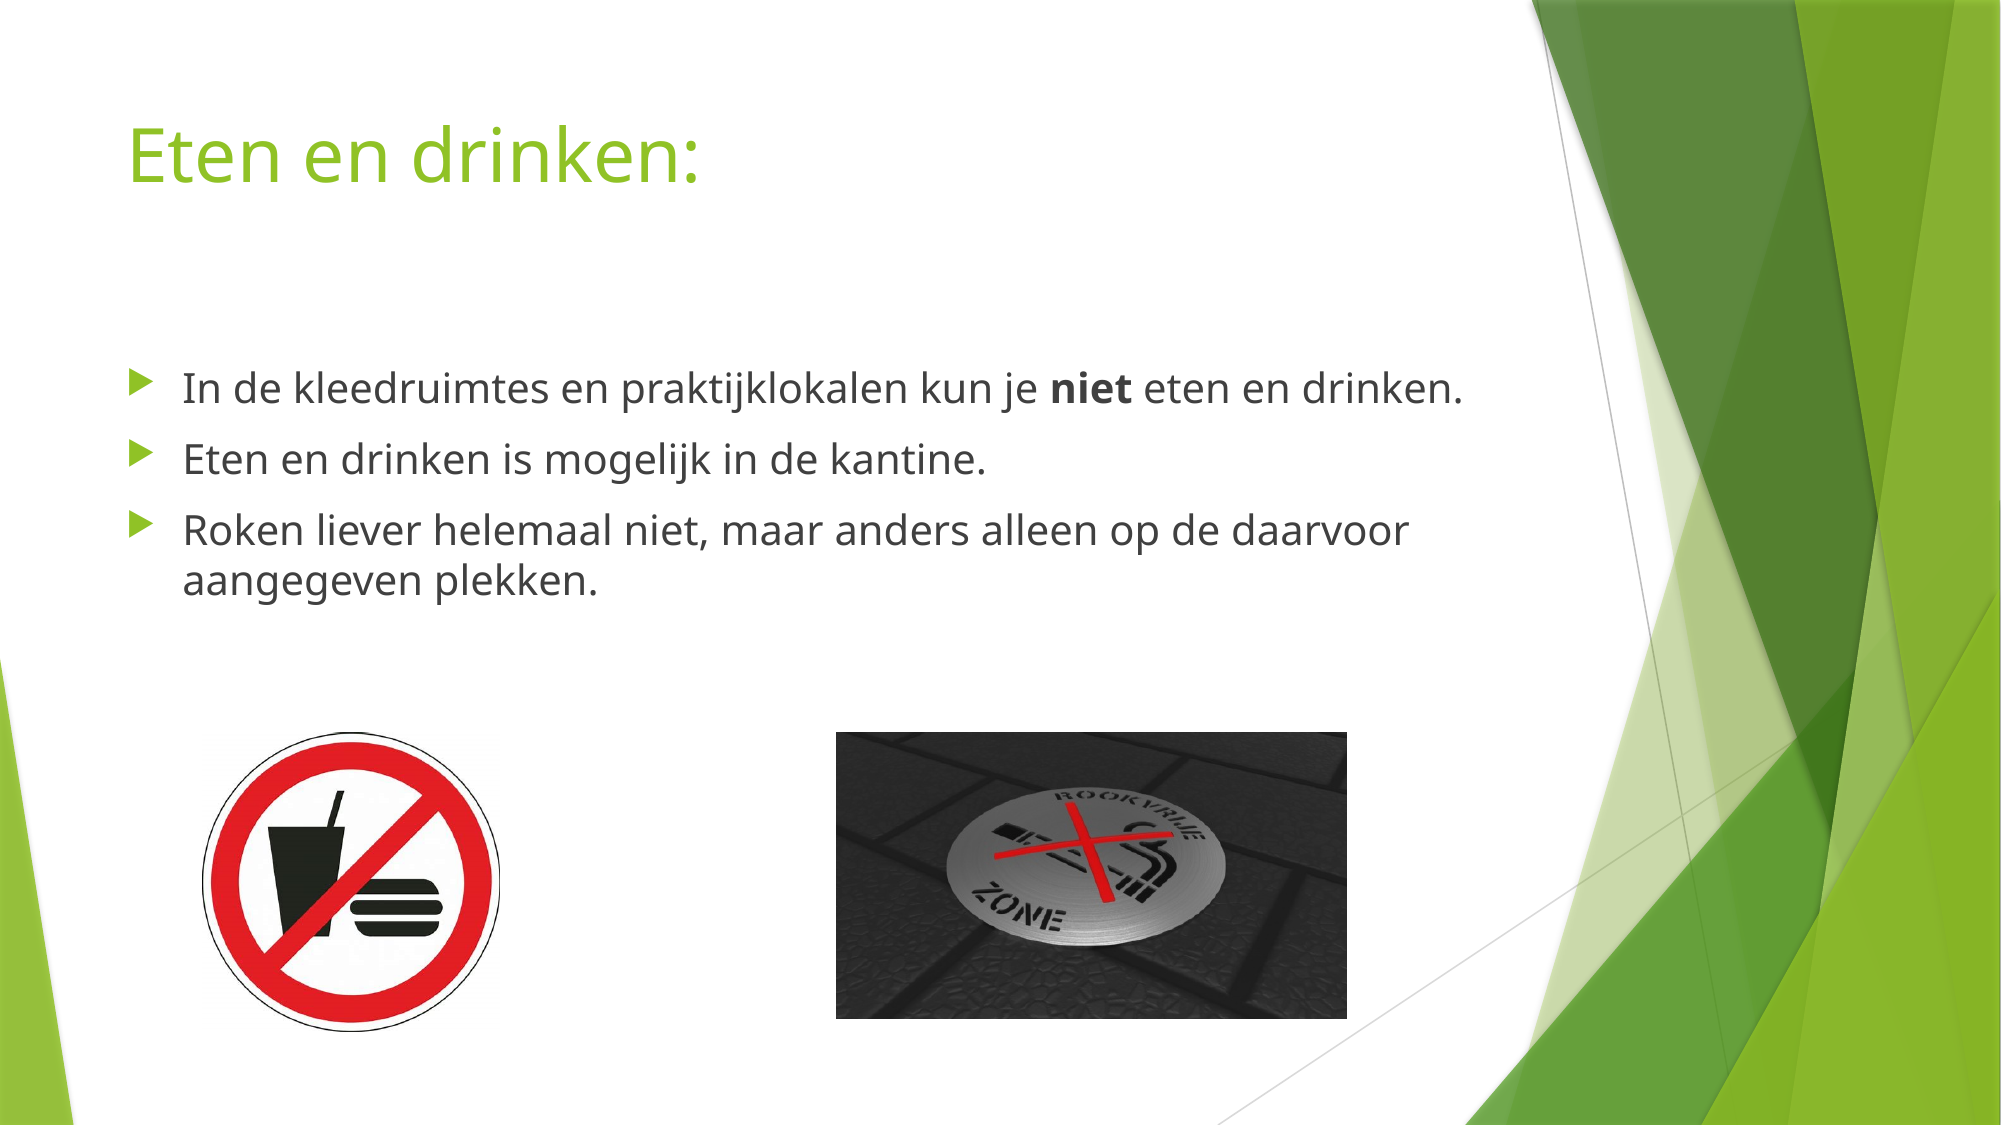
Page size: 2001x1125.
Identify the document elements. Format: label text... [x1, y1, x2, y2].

title Eten en drinken: [111, 99, 1522, 317]
picture [201, 731, 501, 1032]
picture [836, 731, 1347, 1020]
list In de kleedruimtes en praktijklokalen kun je niet eten en drinken. Eten en drinken is mogelijk in de kantine. Roken liever helemaal niet, maar anders alleen op de daarvoor aangegeven plekken. [111, 354, 1522, 992]
